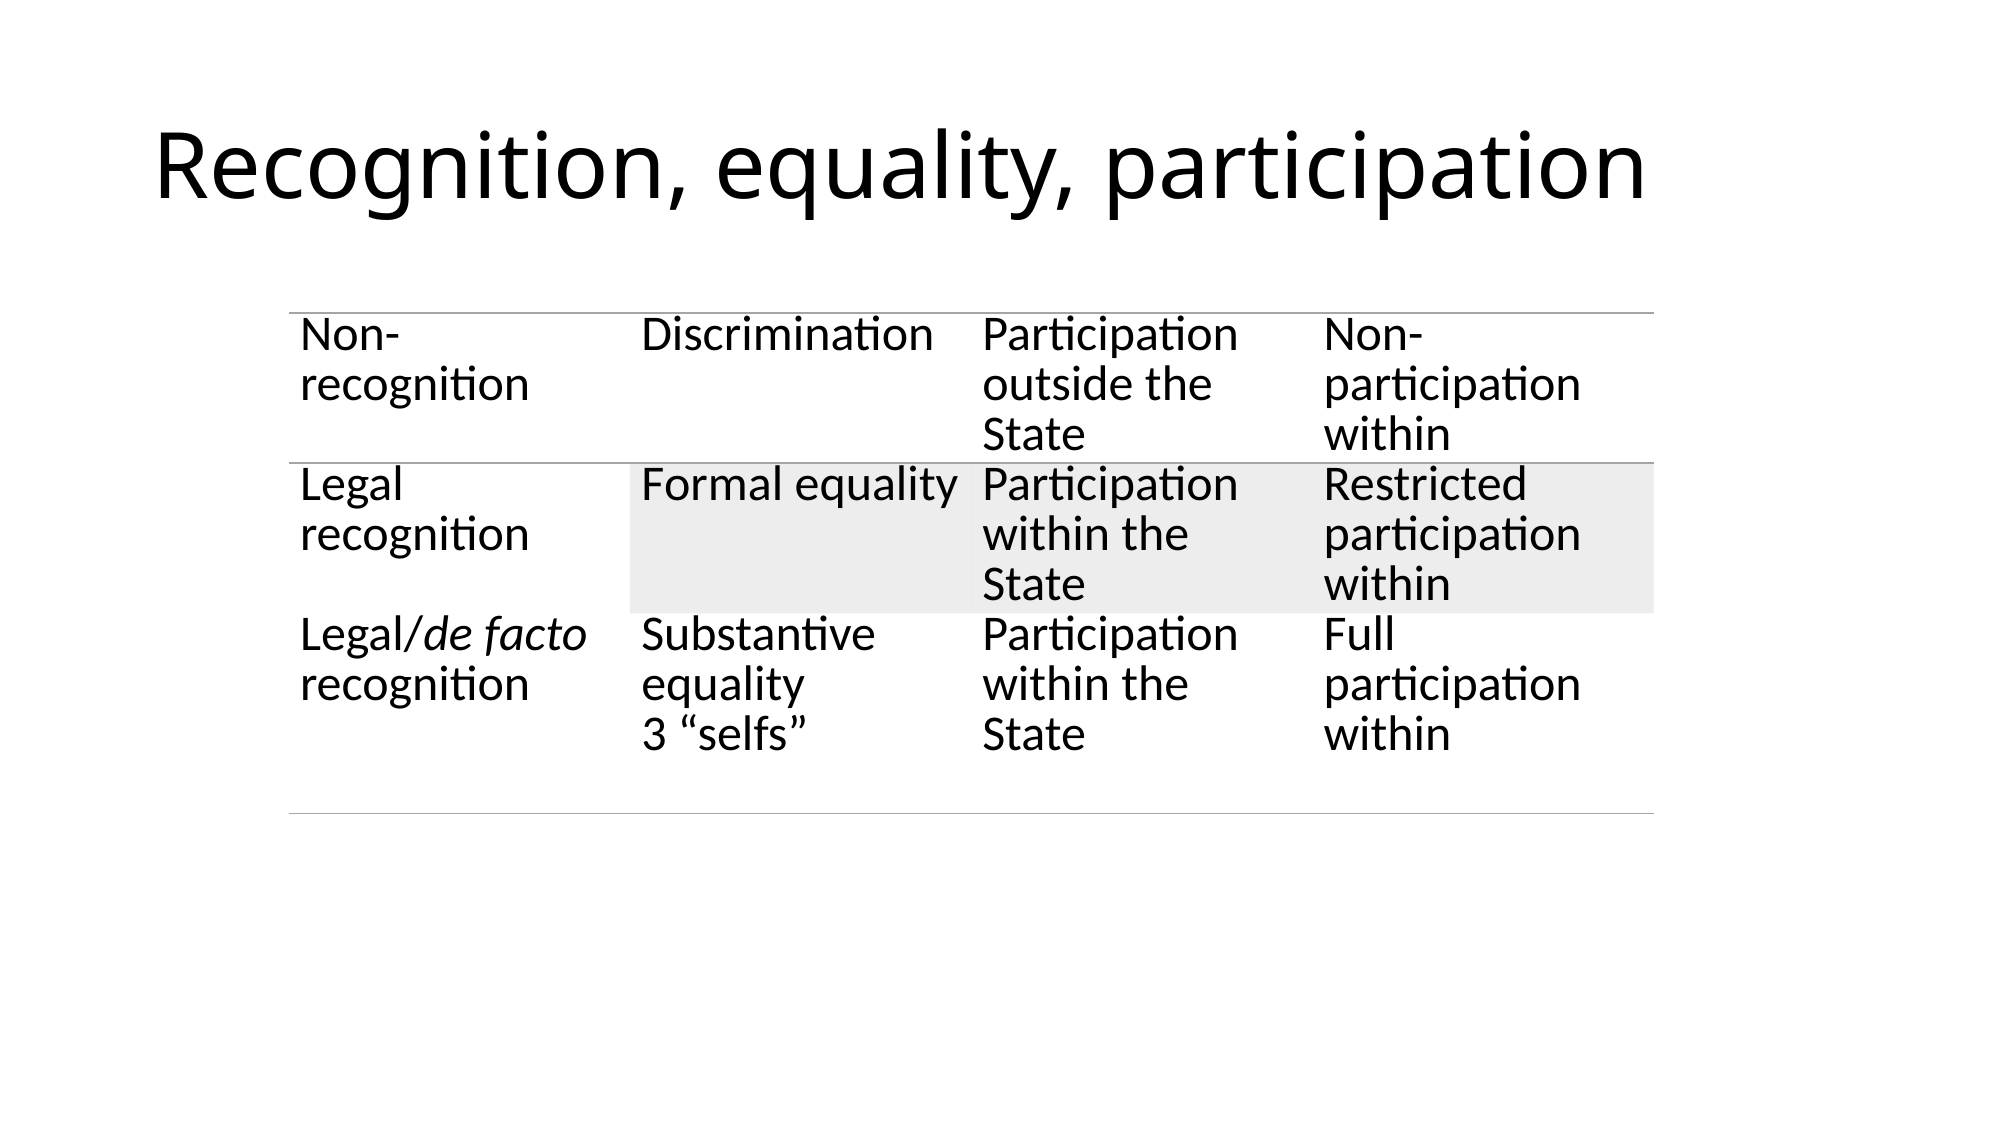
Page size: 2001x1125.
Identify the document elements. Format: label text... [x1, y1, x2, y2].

table_header Non-participation within [1312, 314, 1654, 462]
table_header Participation outside the State [971, 314, 1312, 462]
table_cell Legal recognition [289, 464, 630, 613]
table_cell Participation within the State [971, 464, 1312, 613]
table_cell Legal/de facto recognition [289, 613, 630, 813]
table_header Non-recognition [289, 314, 630, 462]
table_header Discrimination [630, 314, 971, 462]
table_cell Restricted participation within [1312, 464, 1654, 613]
table_cell Participation within the State [971, 613, 1312, 813]
title Recognition, equality, participation [137, 59, 1863, 278]
table_cell Substantive equality 3 “selfs” [630, 613, 971, 813]
table_cell Full participation within [1312, 613, 1654, 813]
table_cell Formal equality [630, 464, 971, 613]
